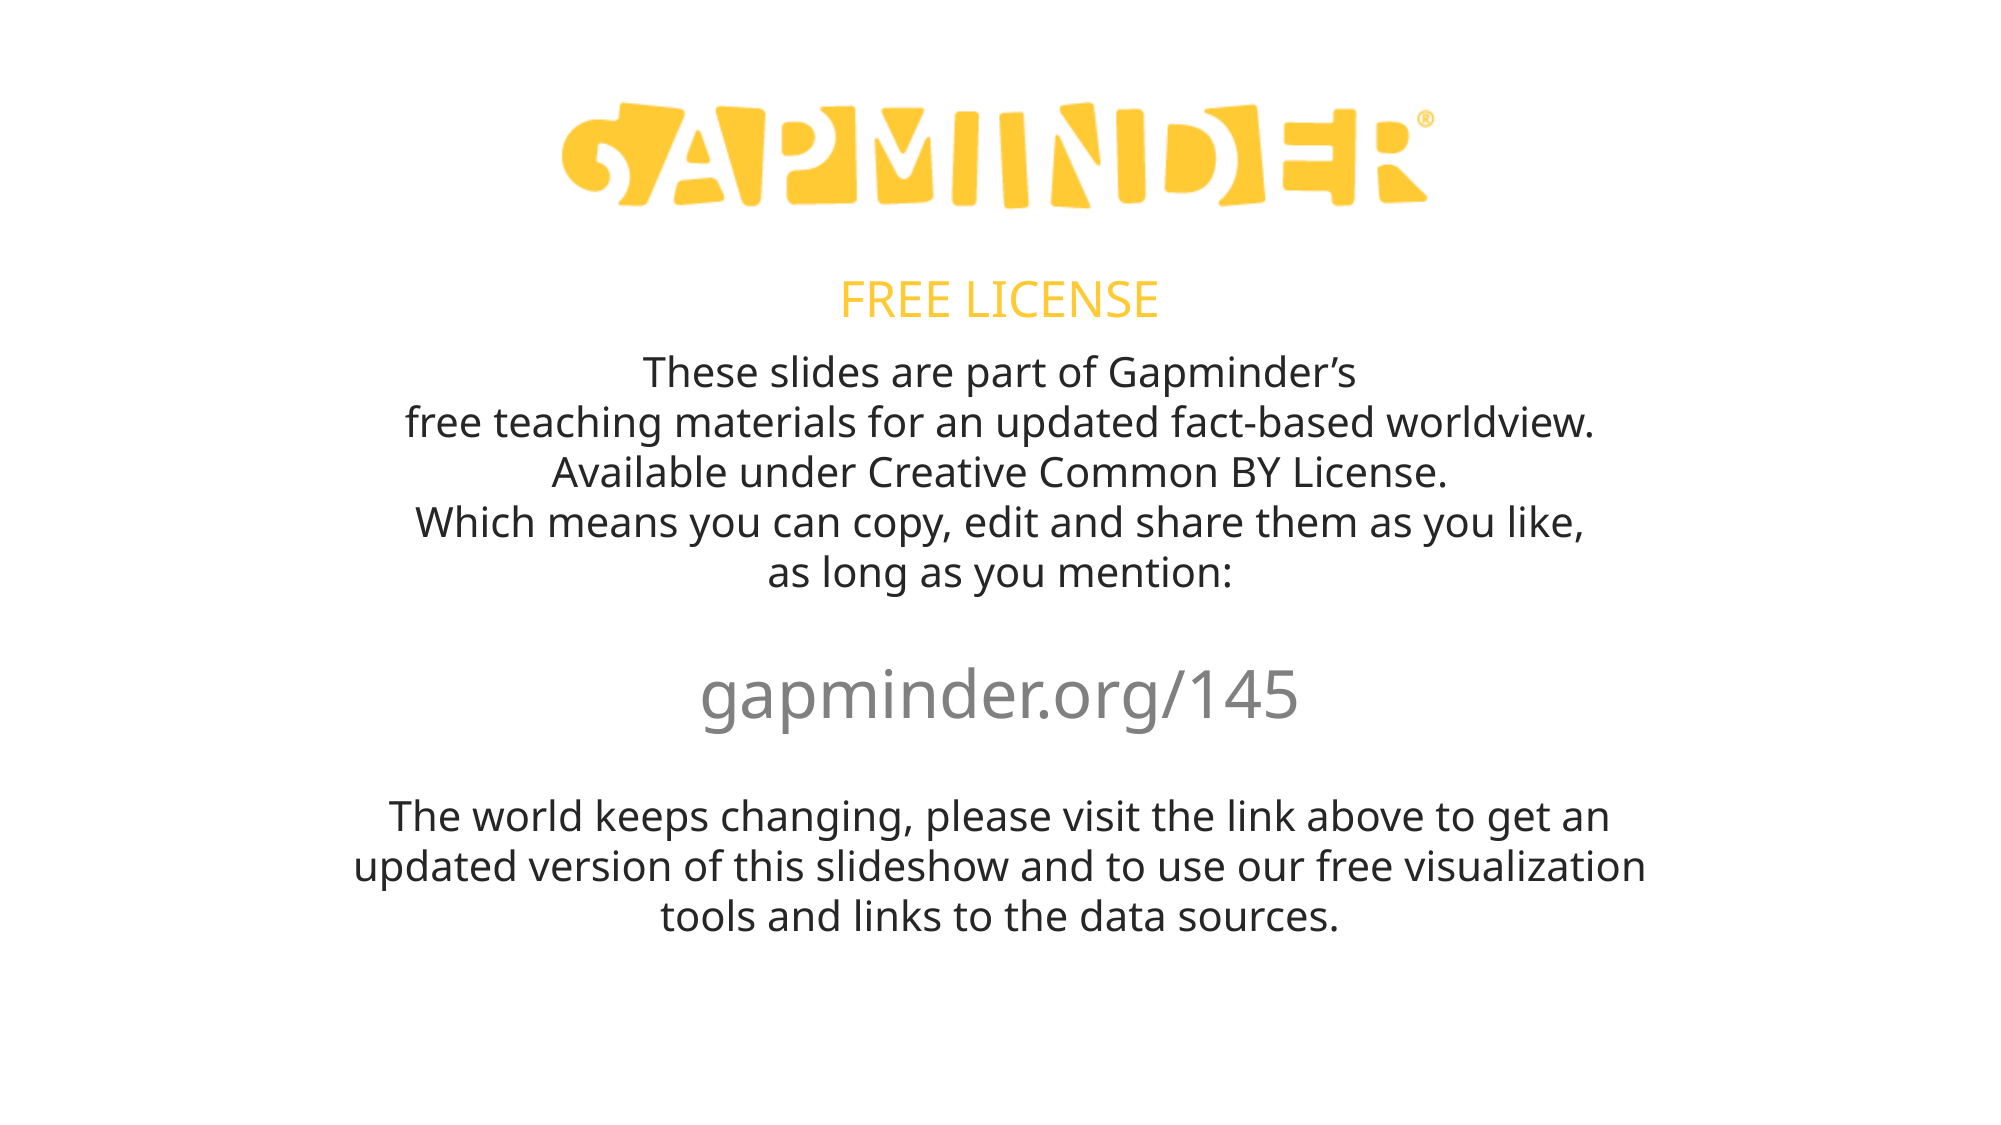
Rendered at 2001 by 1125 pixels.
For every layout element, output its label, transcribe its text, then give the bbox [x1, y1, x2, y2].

text_box These slides are part of Gapminder’s free teaching materials for an updated fact-based worldview. Available under Creative Common BY License. Which means you can copy, edit and share them as you like, as long as you mention: [144, 338, 1857, 604]
text_box gapminder.org/145 [532, 644, 1468, 740]
text_box FREE LICENSE [767, 259, 1233, 319]
text_box The world keeps changing, please visit the link above to get an updated version of this slideshow and to use our free visualization tools and links to the data sources. [327, 782, 1674, 947]
picture [556, 94, 1445, 215]
